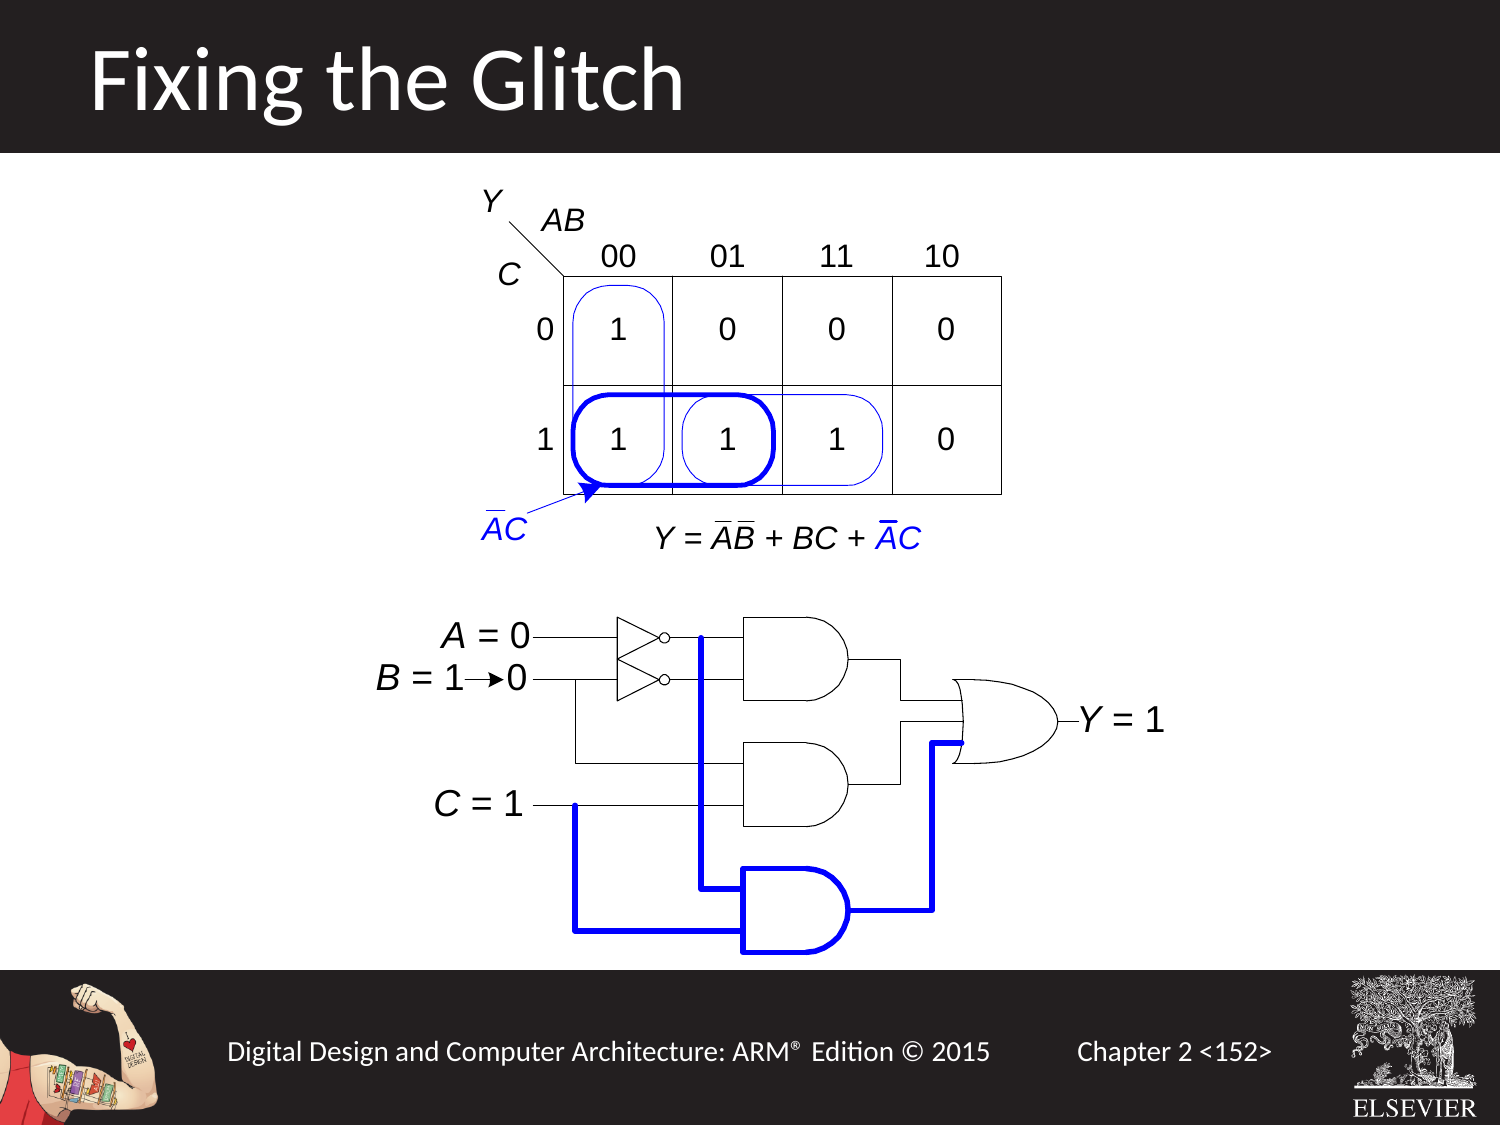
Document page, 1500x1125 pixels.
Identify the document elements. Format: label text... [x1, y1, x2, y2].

picture [1350, 974, 1477, 1117]
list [349, 590, 1188, 963]
text_box Fixing the Glitch [75, 11, 1375, 136]
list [449, 162, 1006, 581]
picture [0, 979, 163, 1125]
